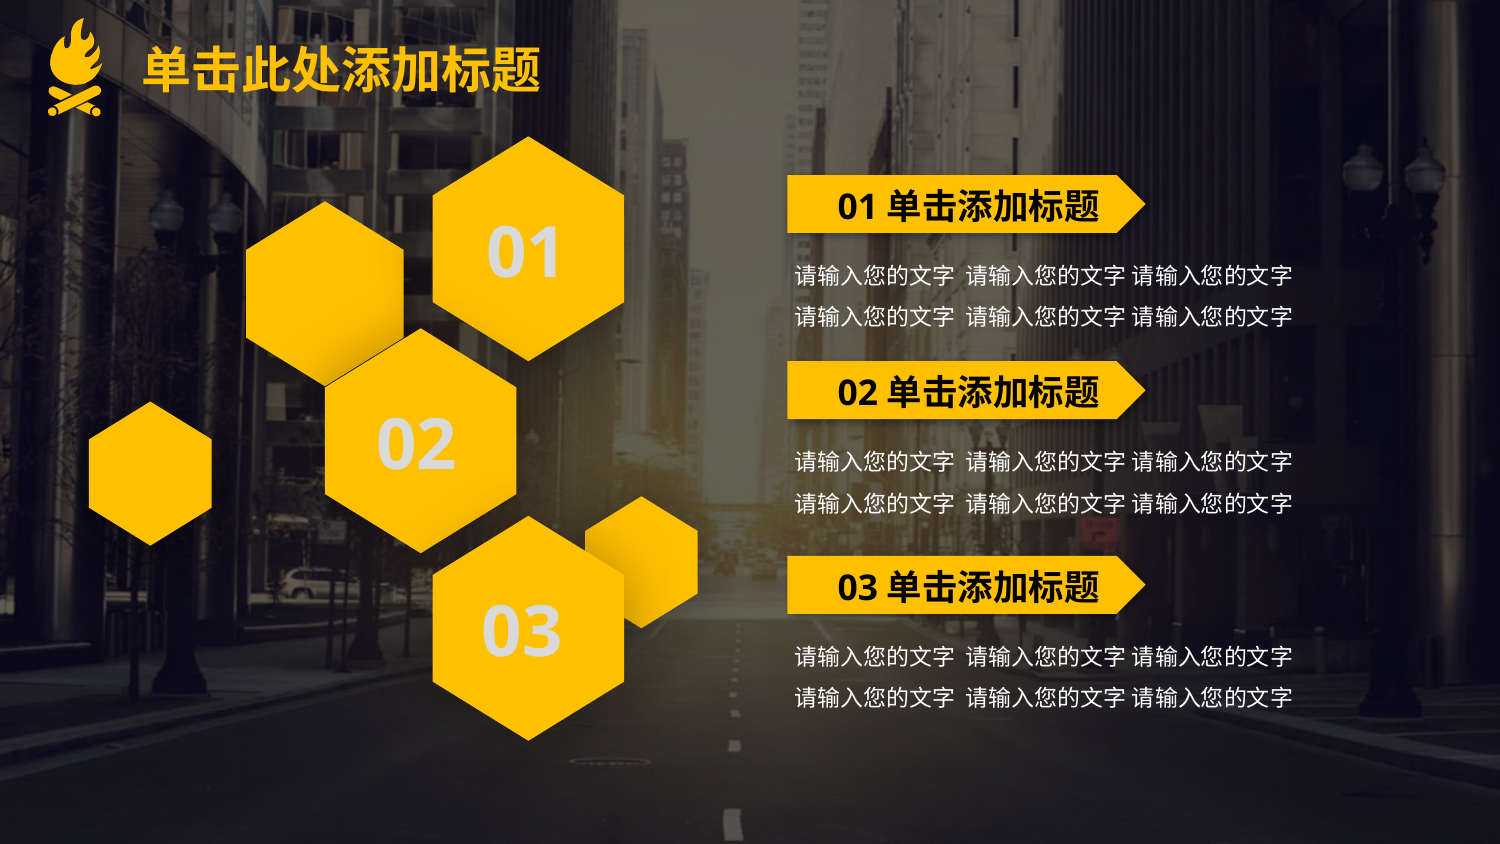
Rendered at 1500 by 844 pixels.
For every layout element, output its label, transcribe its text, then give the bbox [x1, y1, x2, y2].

text_box 请输入您的文字 请输入您的文字 请输入您的文字 请输入您的文字 请输入您的文字 请输入您的文字 [783, 242, 1328, 336]
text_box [432, 515, 625, 741]
text_box 请输入您的文字 请输入您的文字 请输入您的文字 请输入您的文字 请输入您的文字 请输入您的文字 [783, 623, 1328, 717]
text_box [88, 401, 212, 546]
text_box 请输入您的文字 请输入您的文字 请输入您的文字 请输入您的文字 请输入您的文字 请输入您的文字 [783, 428, 1328, 523]
text_box [611, 496, 698, 616]
text_box 单击此处添加标题 [126, 31, 557, 107]
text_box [46, 18, 103, 118]
text_box [246, 201, 394, 373]
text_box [787, 361, 1146, 420]
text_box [324, 328, 517, 554]
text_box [787, 175, 1146, 233]
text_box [787, 555, 1146, 614]
picture [0, 0, 1500, 844]
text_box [432, 136, 625, 362]
